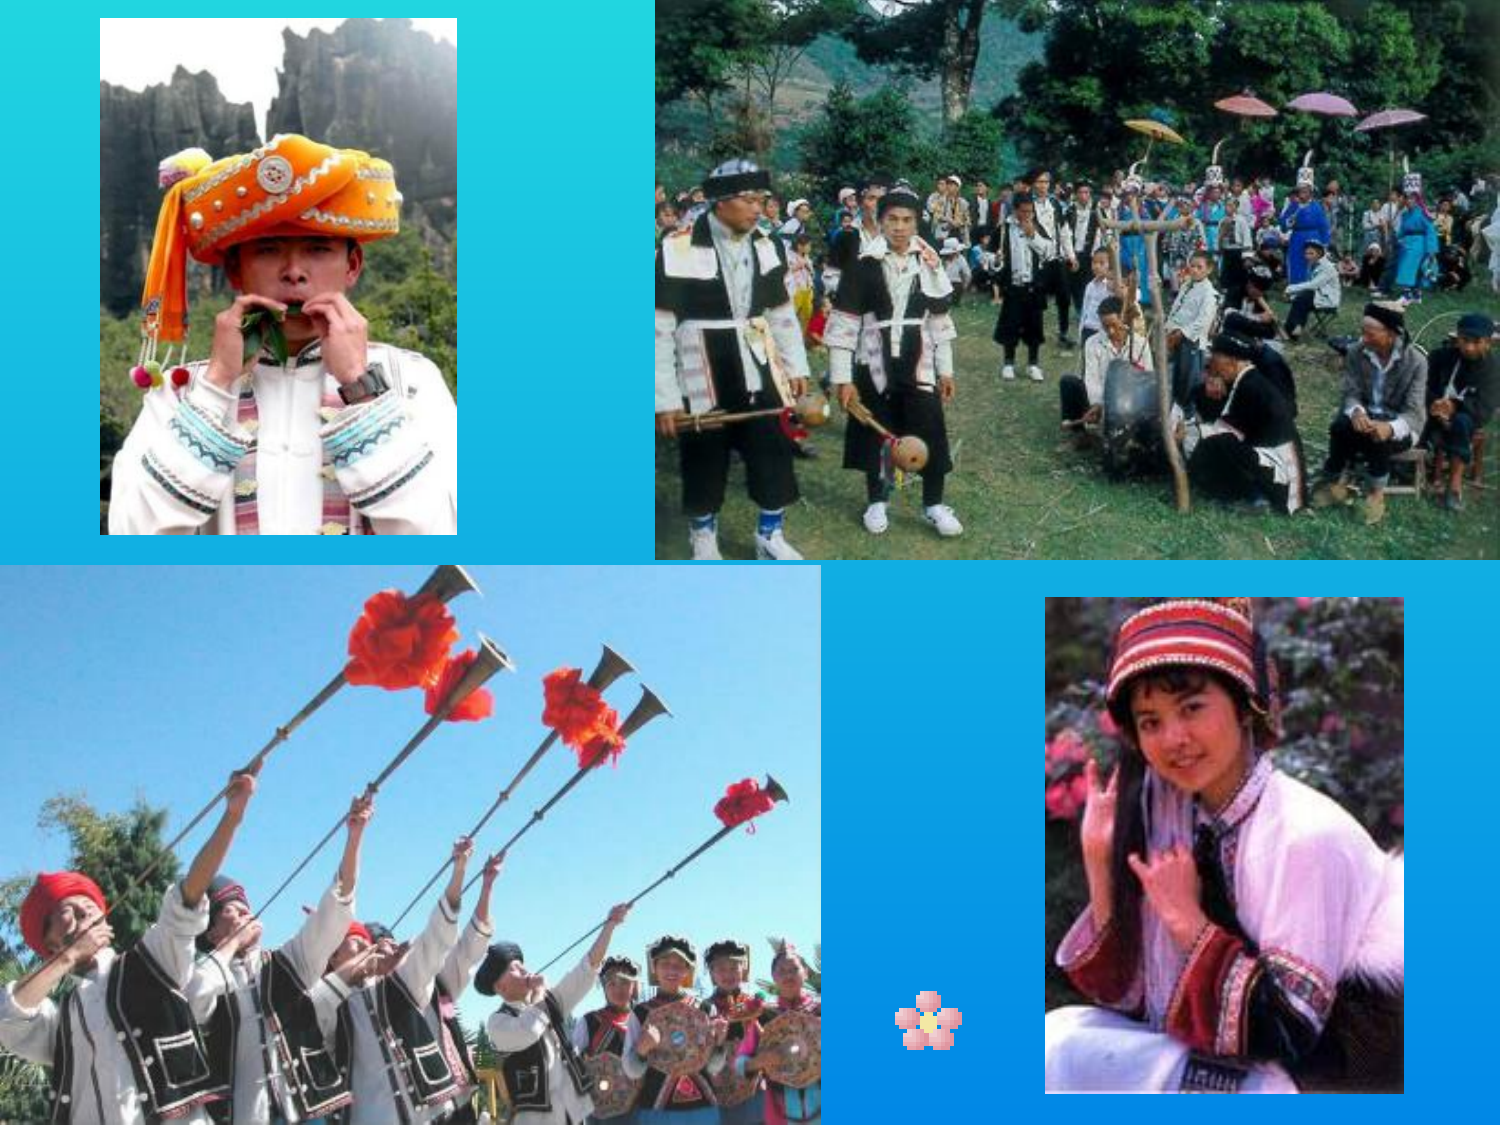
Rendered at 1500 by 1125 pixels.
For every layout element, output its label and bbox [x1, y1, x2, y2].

picture [891, 987, 967, 1059]
picture [0, 0, 1500, 559]
picture [1045, 598, 1404, 1095]
picture [0, 566, 821, 1125]
